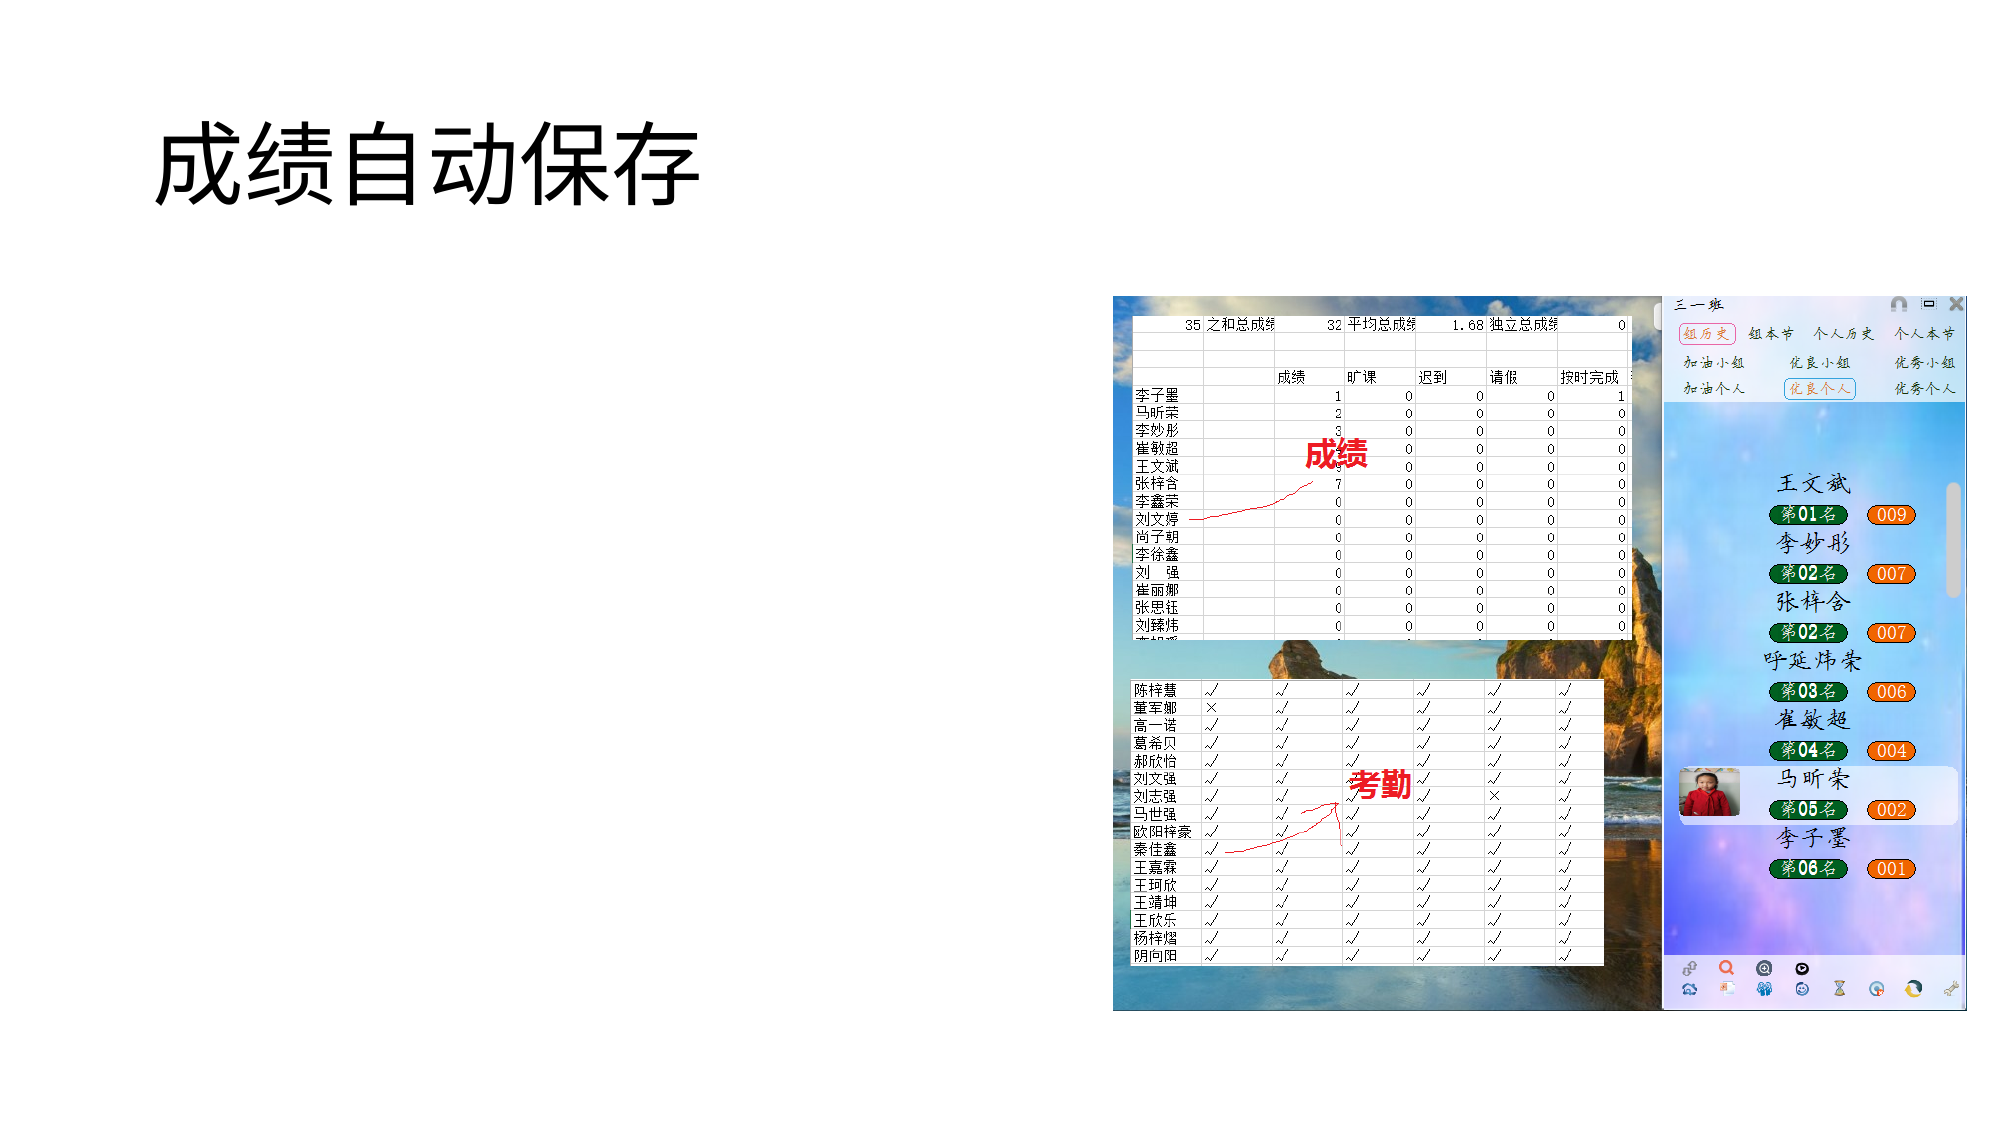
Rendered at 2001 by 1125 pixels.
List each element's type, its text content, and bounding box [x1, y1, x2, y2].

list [1113, 296, 1967, 1011]
title 成绩自动保存 [137, 59, 1863, 278]
